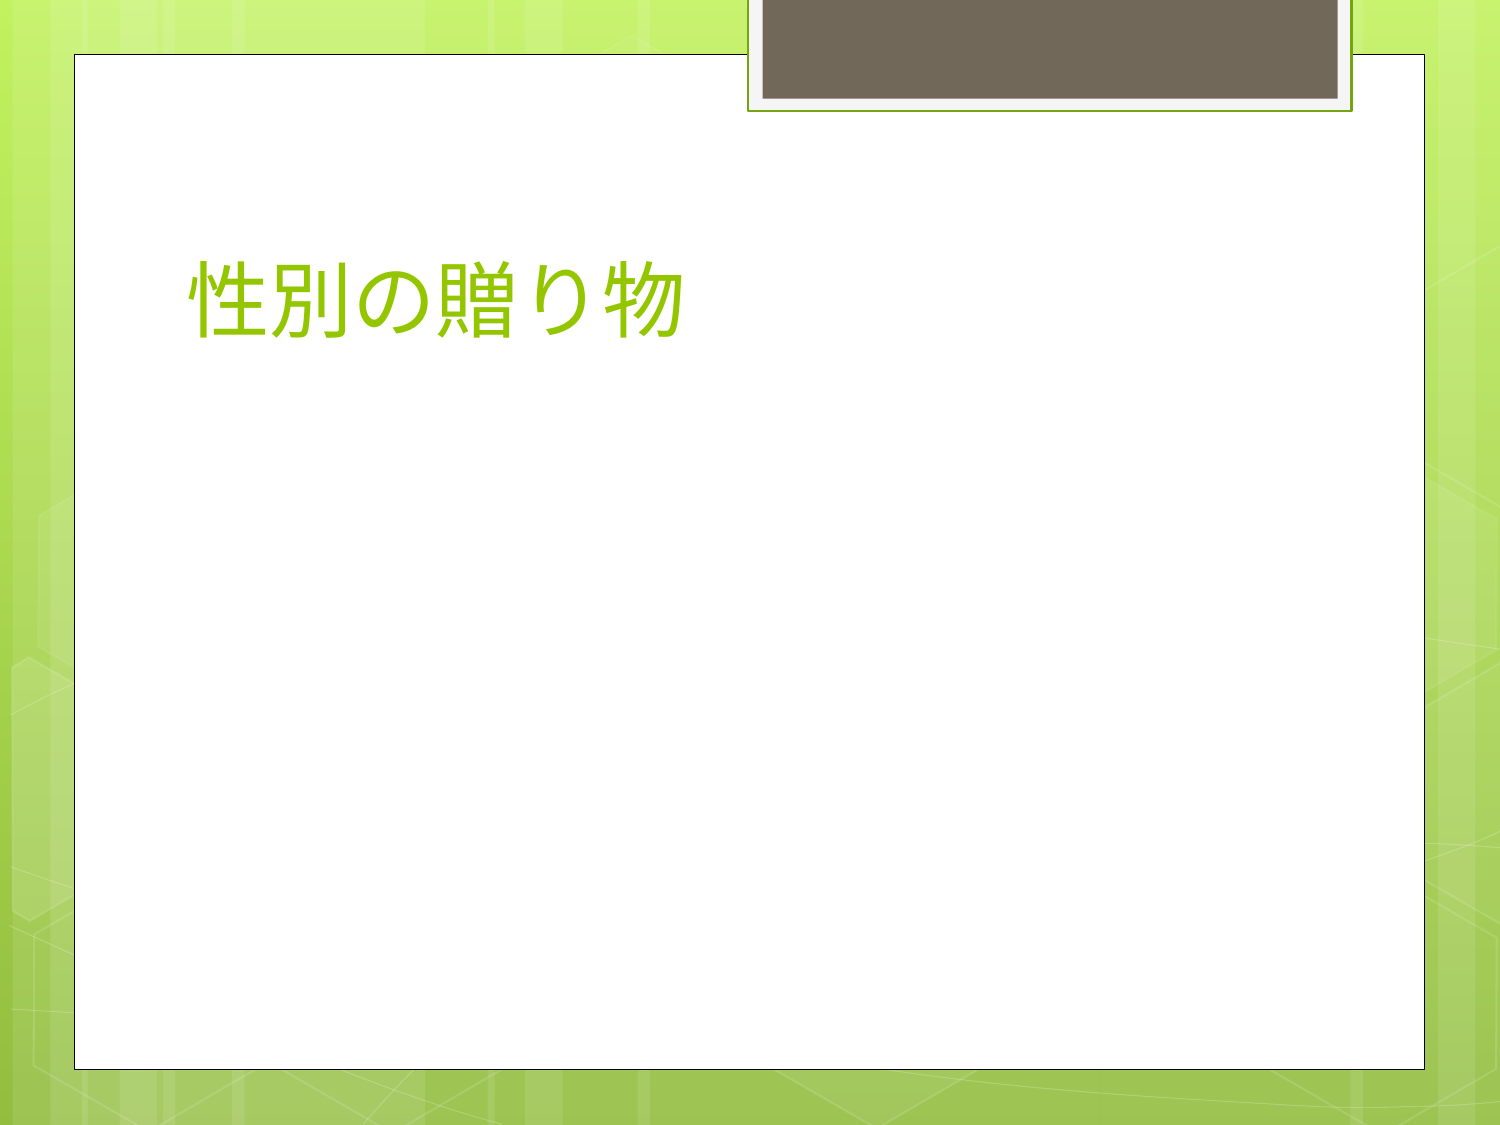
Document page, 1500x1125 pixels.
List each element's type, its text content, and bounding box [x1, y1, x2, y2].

title 性別の贈り物 [171, 168, 1324, 357]
